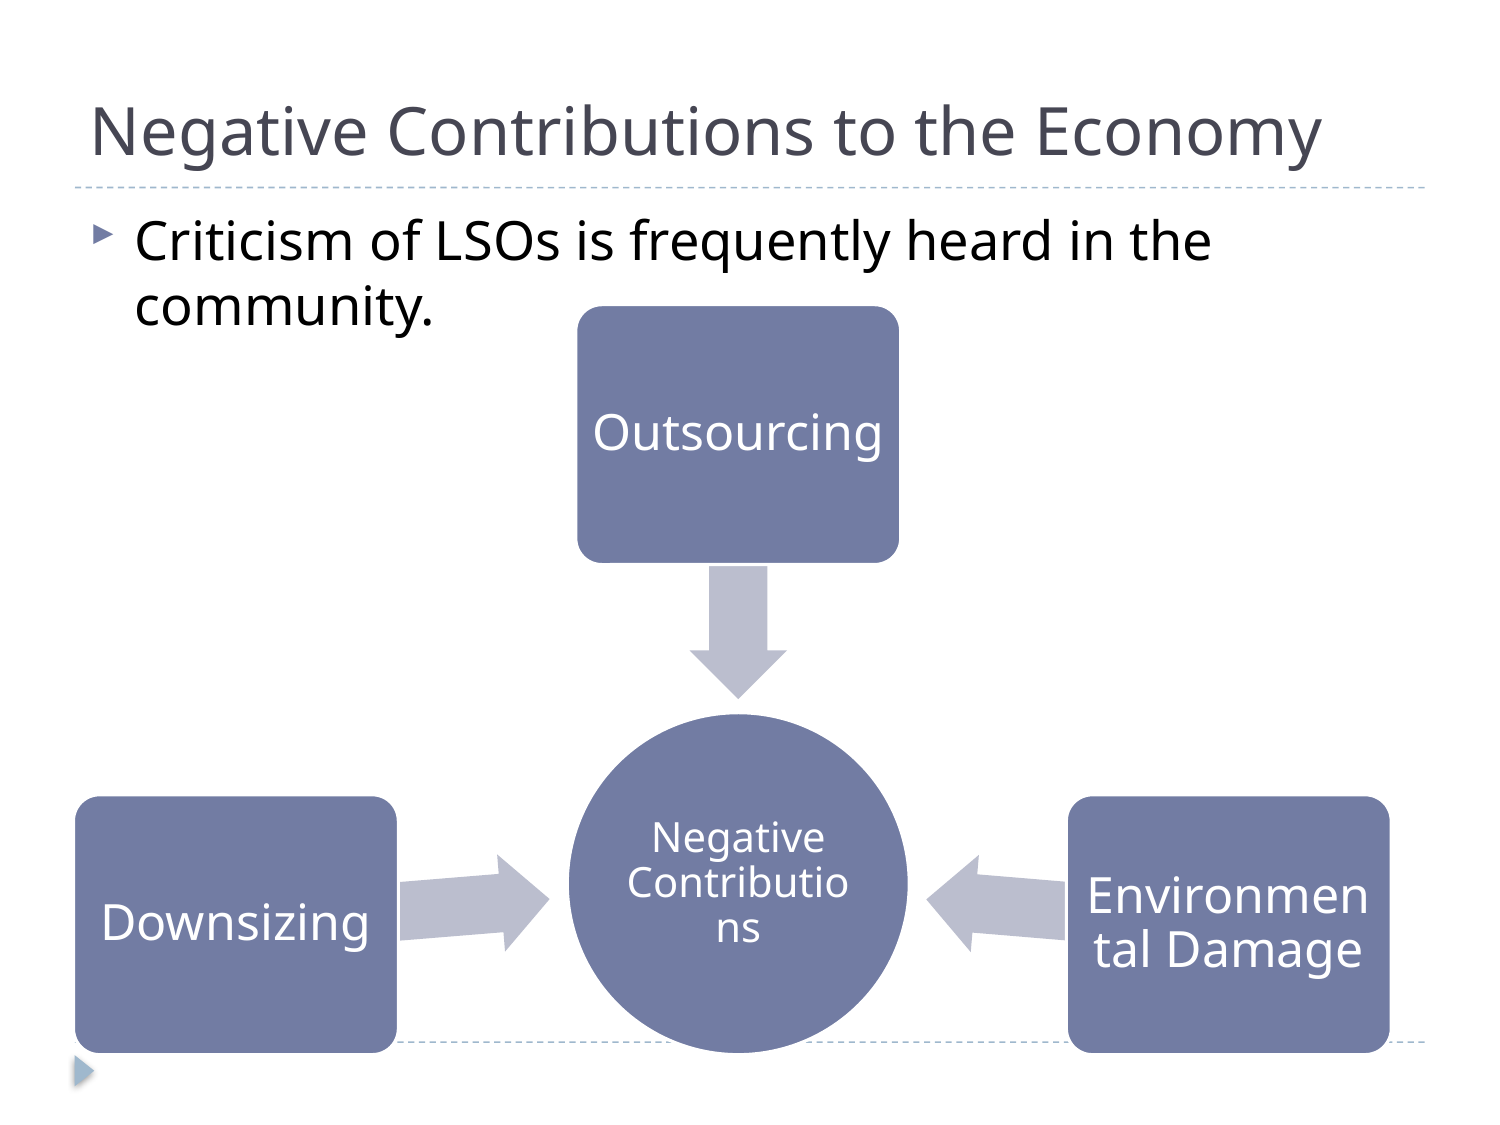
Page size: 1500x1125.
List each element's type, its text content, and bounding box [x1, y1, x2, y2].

title Negative Contributions to the Economy [75, 0, 1425, 176]
list Criticism of LSOs is frequently heard in the community. [75, 199, 1425, 304]
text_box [46, 304, 1430, 1055]
